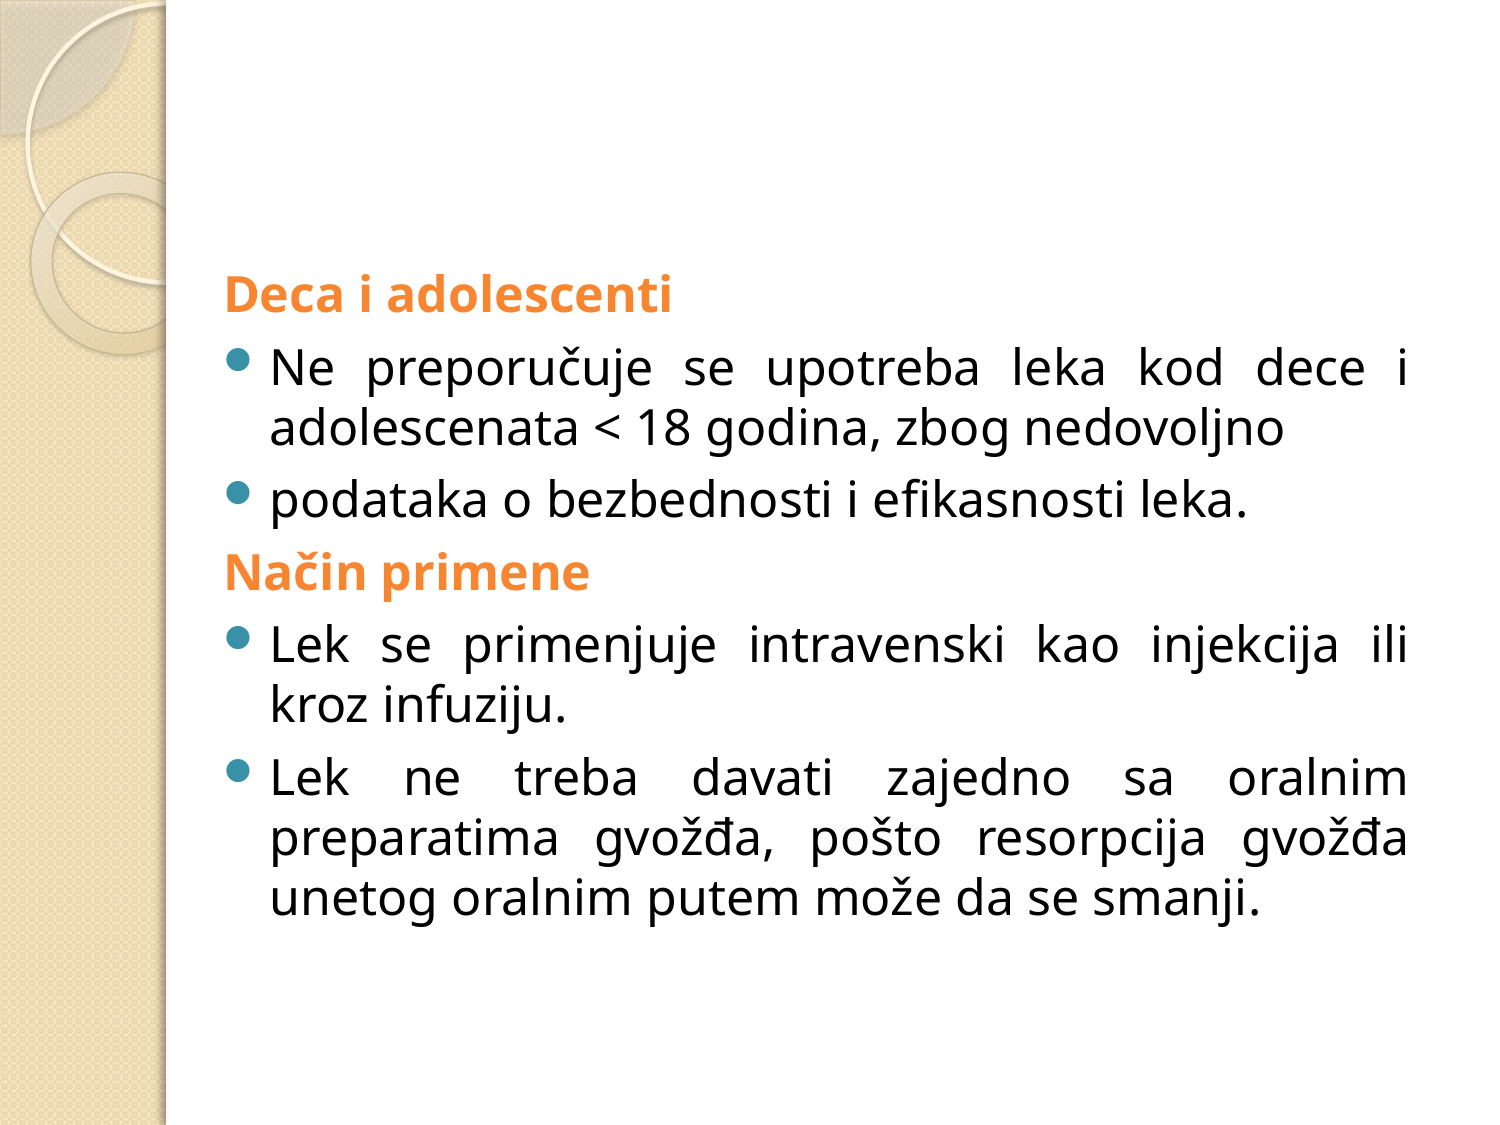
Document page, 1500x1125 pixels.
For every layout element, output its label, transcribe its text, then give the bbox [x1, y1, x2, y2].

list Deca i adolescenti Ne preporučuje se upotreba leka kod dece i adolescenata < 18 godina, zbog nedovoljno podataka o bezbednosti i efikasnosti leka. Način primene Lek se primenjuje intravenski kao injekcija ili kroz infuziju. Lek ne treba davati zajedno sa oralnim preparatima gvožđa, pošto resorpcija gvožđa unetog oralnim putem može da se smanji. [194, 255, 1425, 1043]
